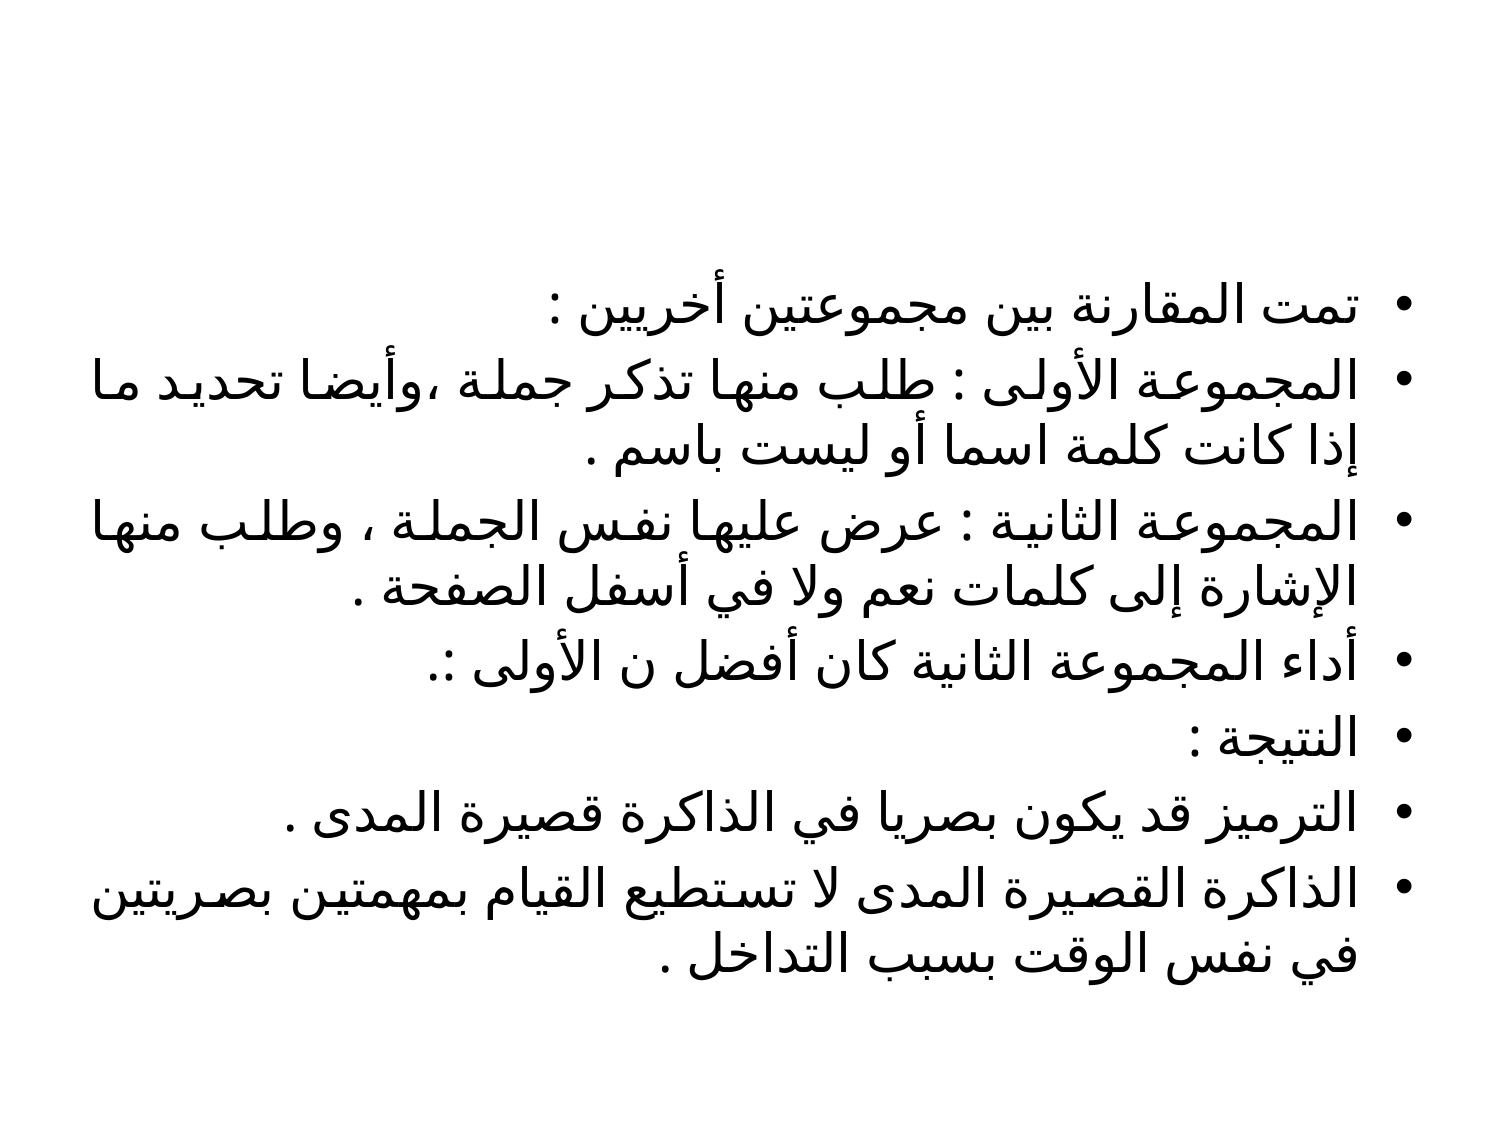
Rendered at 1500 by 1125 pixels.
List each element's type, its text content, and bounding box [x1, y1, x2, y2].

list تمت المقارنة بين مجموعتين أخريين : المجموعة الأولى : طلب منها تذكر جملة ،وأيضا تحديد ما إذا كانت كلمة اسما أو ليست باسم . المجموعة الثانية : عرض عليها نفس الجملة ، وطلب منها الإشارة إلى كلمات نعم ولا في أسفل الصفحة . أداء المجموعة الثانية كان أفضل ن الأولى :. النتيجة : الترميز قد يكون بصريا في الذاكرة قصيرة المدى . الذاكرة القصيرة المدى لا تستطيع القيام بمهمتين بصريتين في نفس الوقت بسبب التداخل . [75, 262, 1425, 1005]
